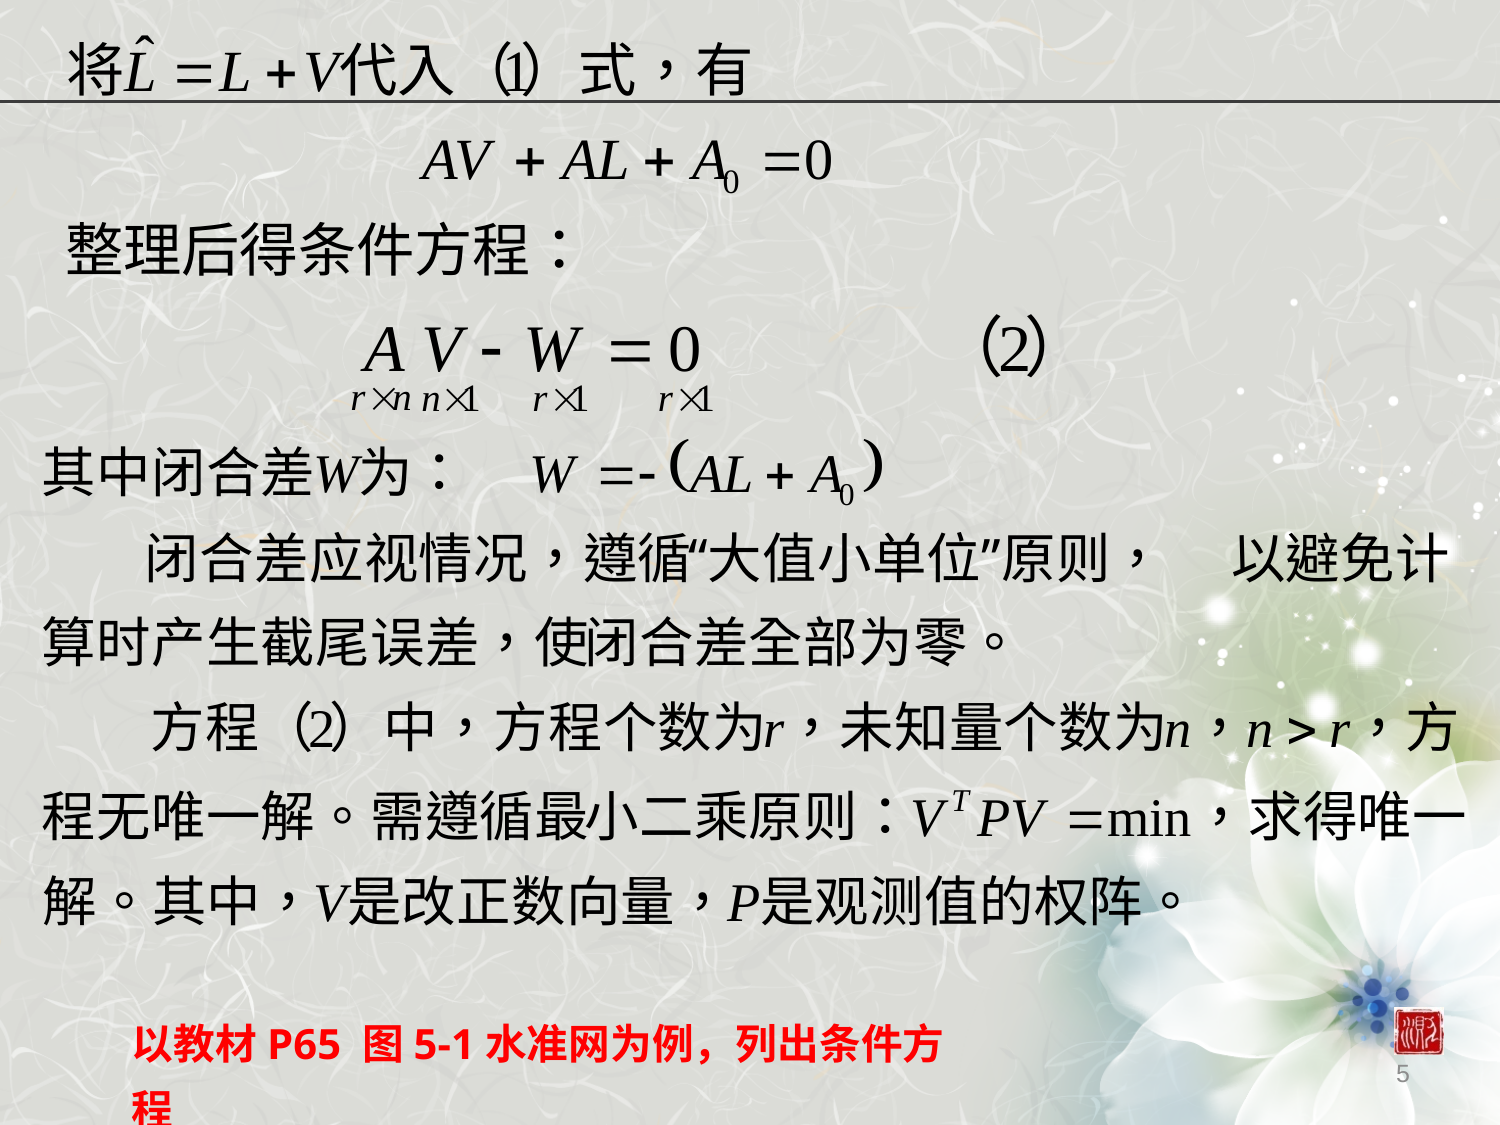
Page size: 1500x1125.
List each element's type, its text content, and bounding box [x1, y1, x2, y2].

slide_number 5 [1074, 1042, 1425, 1103]
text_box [34, 433, 1475, 941]
picture [0, 0, 1500, 100]
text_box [339, 304, 1067, 427]
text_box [58, 23, 842, 292]
text_box 以教材P65 图5-1水准网为例，列出条件方程 [117, 996, 985, 1125]
picture [0, 103, 1500, 1125]
